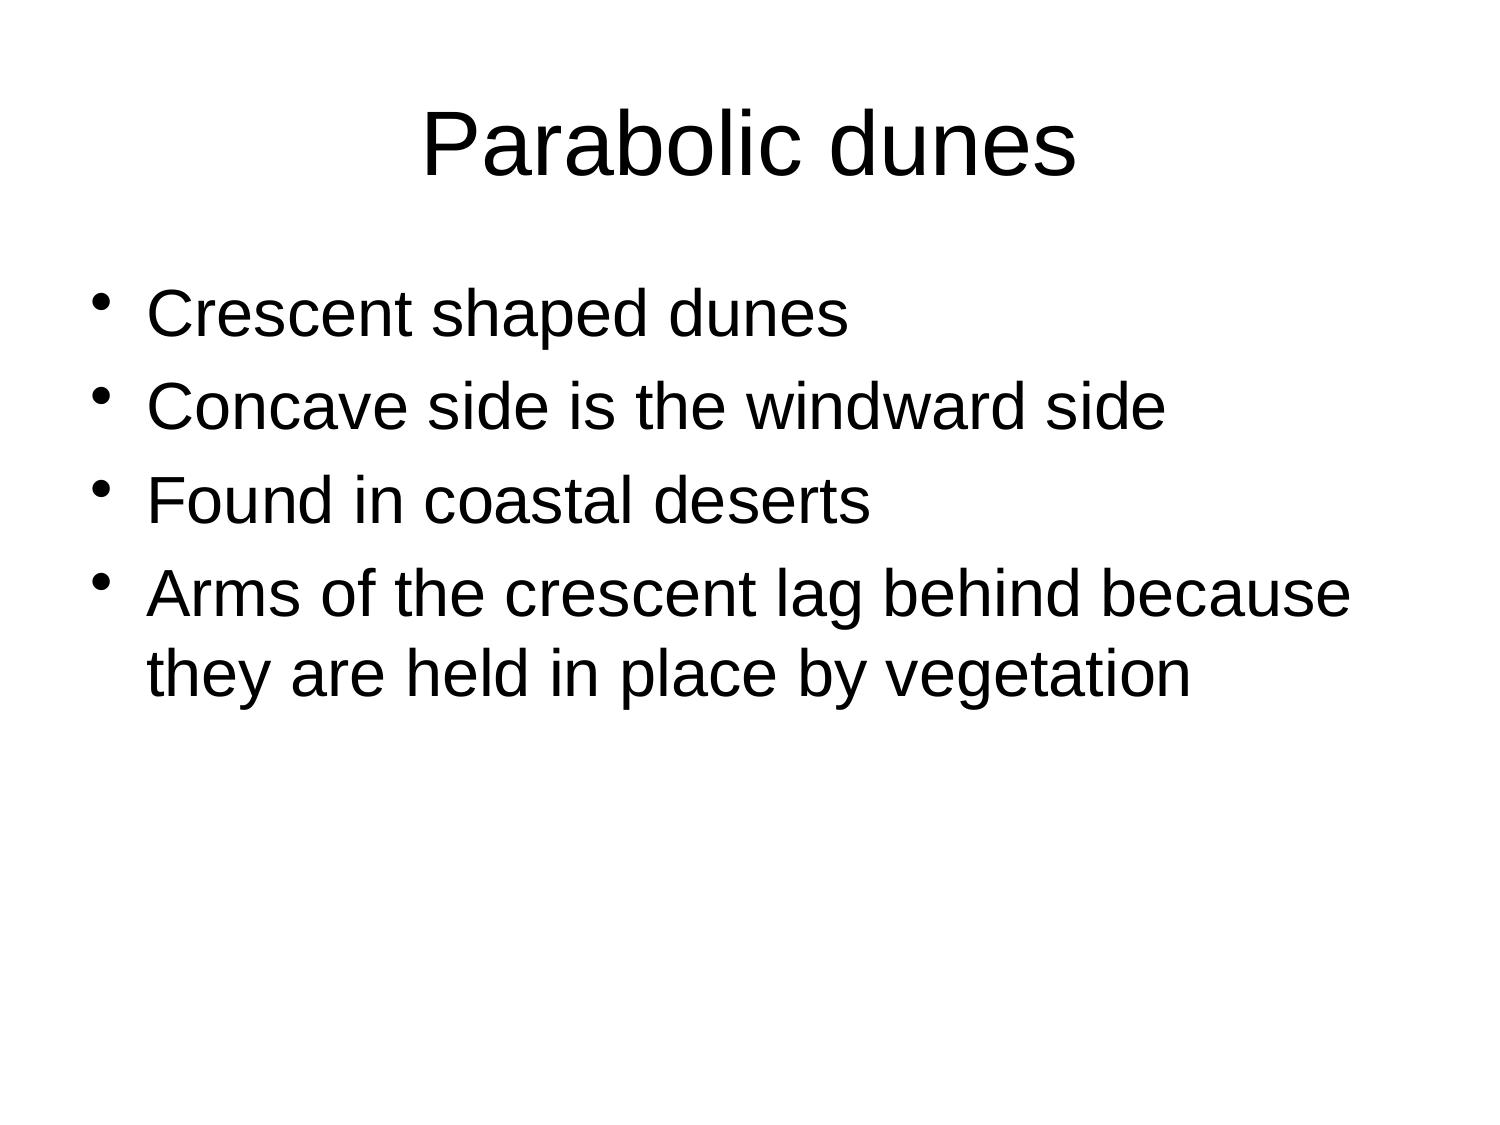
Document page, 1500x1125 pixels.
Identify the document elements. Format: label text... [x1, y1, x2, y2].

title Parabolic dunes [74, 44, 1426, 233]
list Crescent shaped dunes Concave side is the windward side Found in coastal deserts Arms of the crescent lag behind because they are held in place by vegetation [74, 262, 1426, 1006]
